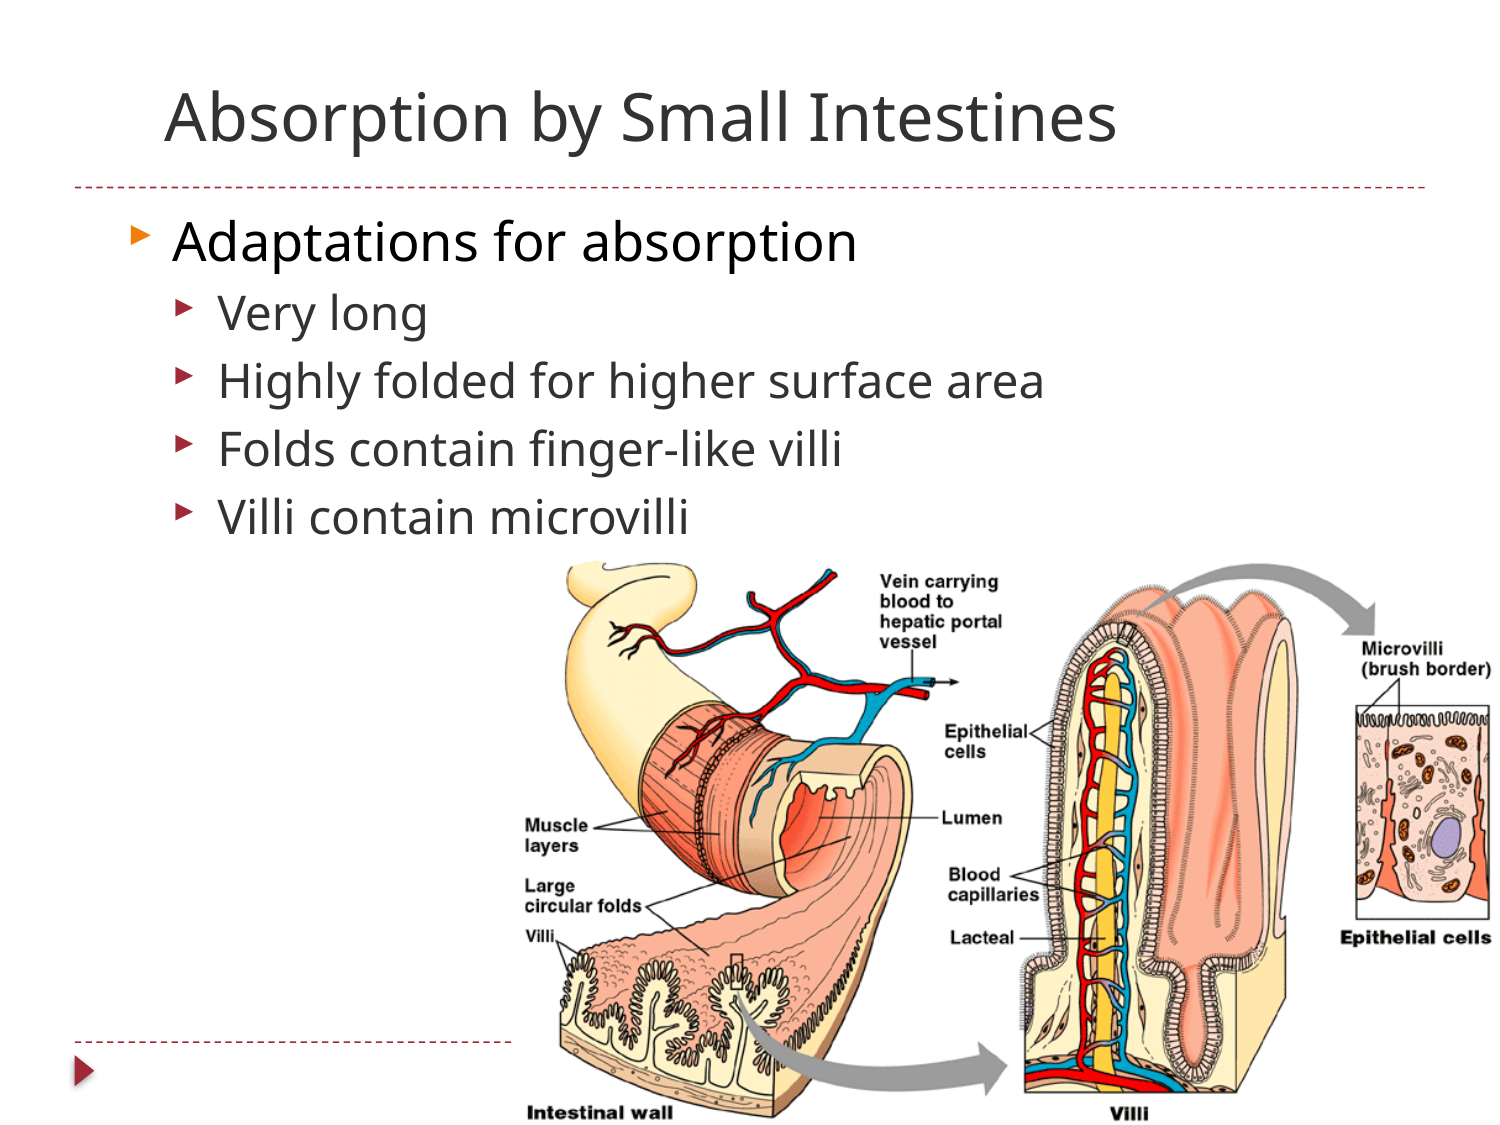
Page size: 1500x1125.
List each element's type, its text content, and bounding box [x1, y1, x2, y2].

title Absorption by Small Intestines [150, 0, 1425, 163]
picture [512, 552, 1500, 1125]
list Adaptations for absorption Very long Highly folded for higher surface area Folds contain finger-like villi Villi contain microvilli [112, 200, 1388, 600]
